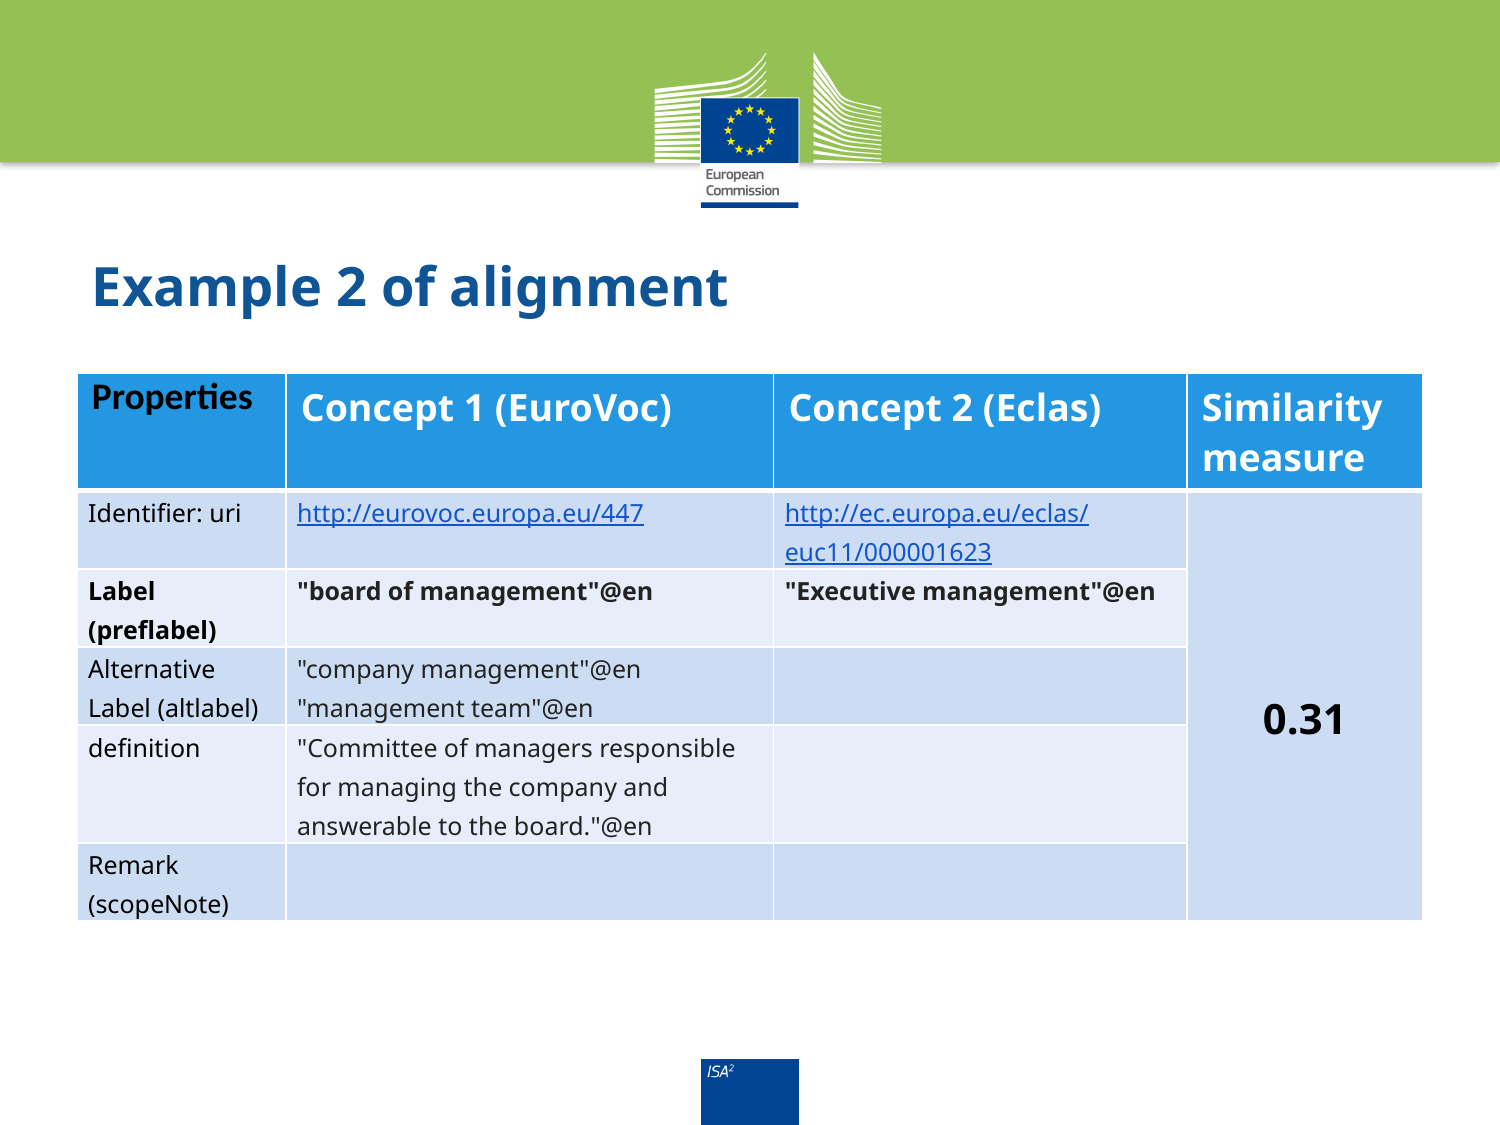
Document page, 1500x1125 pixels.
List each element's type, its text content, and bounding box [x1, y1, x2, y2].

table_cell 0.31 [1188, 493, 1422, 920]
table_header Concept 2 (Eclas) [774, 374, 1186, 488]
title Example 2 of alignment [76, 207, 1428, 362]
table_cell "Committee of managers responsible for managing the company and answerable to the board."@en [287, 726, 773, 842]
table_cell "board of management"@en [287, 570, 773, 646]
table_header Concept 1 (EuroVoc) [287, 374, 773, 488]
table_header Properties [78, 374, 285, 488]
table_cell "Executive management"@en [774, 570, 1186, 646]
table_cell [774, 726, 1186, 842]
table_cell Remark (scopeNote) [78, 844, 285, 920]
table_cell http://eurovoc.europa.eu/447 [287, 493, 773, 568]
table_cell Alternative Label (altlabel) [78, 648, 285, 724]
table_cell Label (preflabel) [78, 570, 285, 646]
table_cell definition [78, 726, 285, 842]
table_cell [287, 844, 773, 920]
table_cell Identifier: uri [78, 493, 285, 568]
table_cell [774, 648, 1186, 724]
table_cell "company management"@en "management team"@en [287, 648, 773, 724]
picture [607, 7, 892, 207]
table_cell [774, 844, 1186, 920]
table_header Similarity measure [1188, 374, 1422, 488]
table_cell http://ec.europa.eu/eclas/euc11/000001623 [774, 493, 1186, 568]
picture [701, 1059, 799, 1125]
